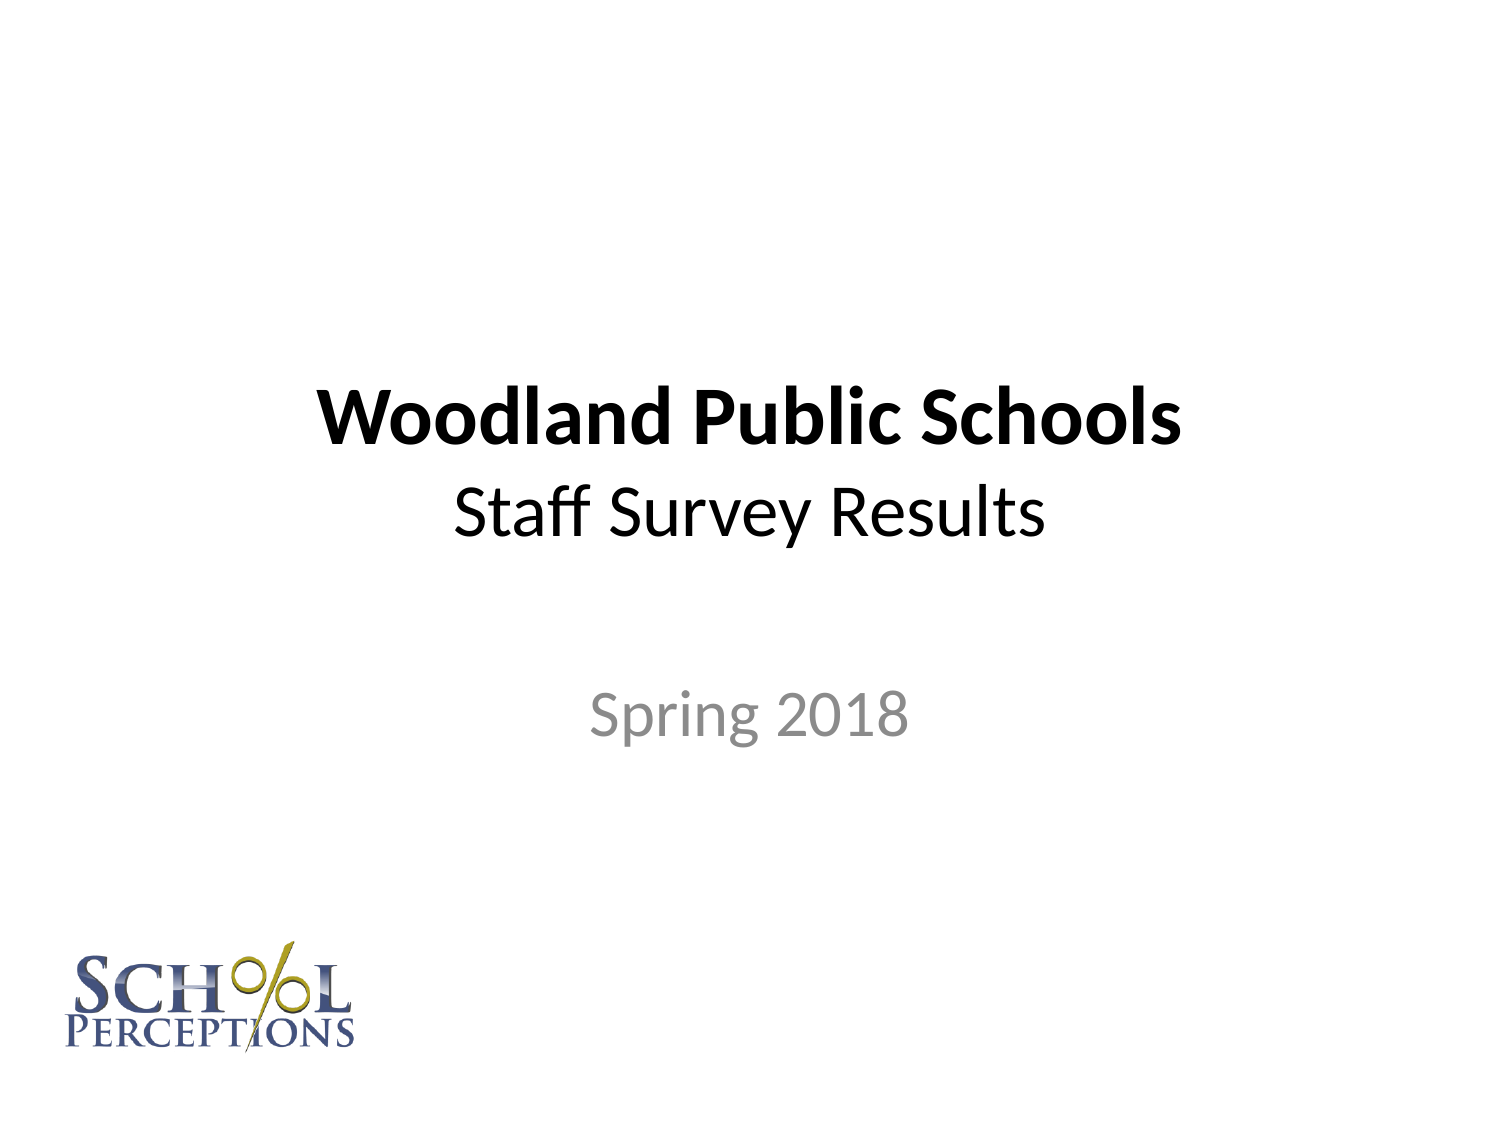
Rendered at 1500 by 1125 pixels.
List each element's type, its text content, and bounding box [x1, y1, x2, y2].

subtitle Spring 2018 [343, 688, 1157, 775]
picture [62, 937, 356, 1063]
title Woodland Public Schools Staff Survey Results [0, 224, 1500, 688]
